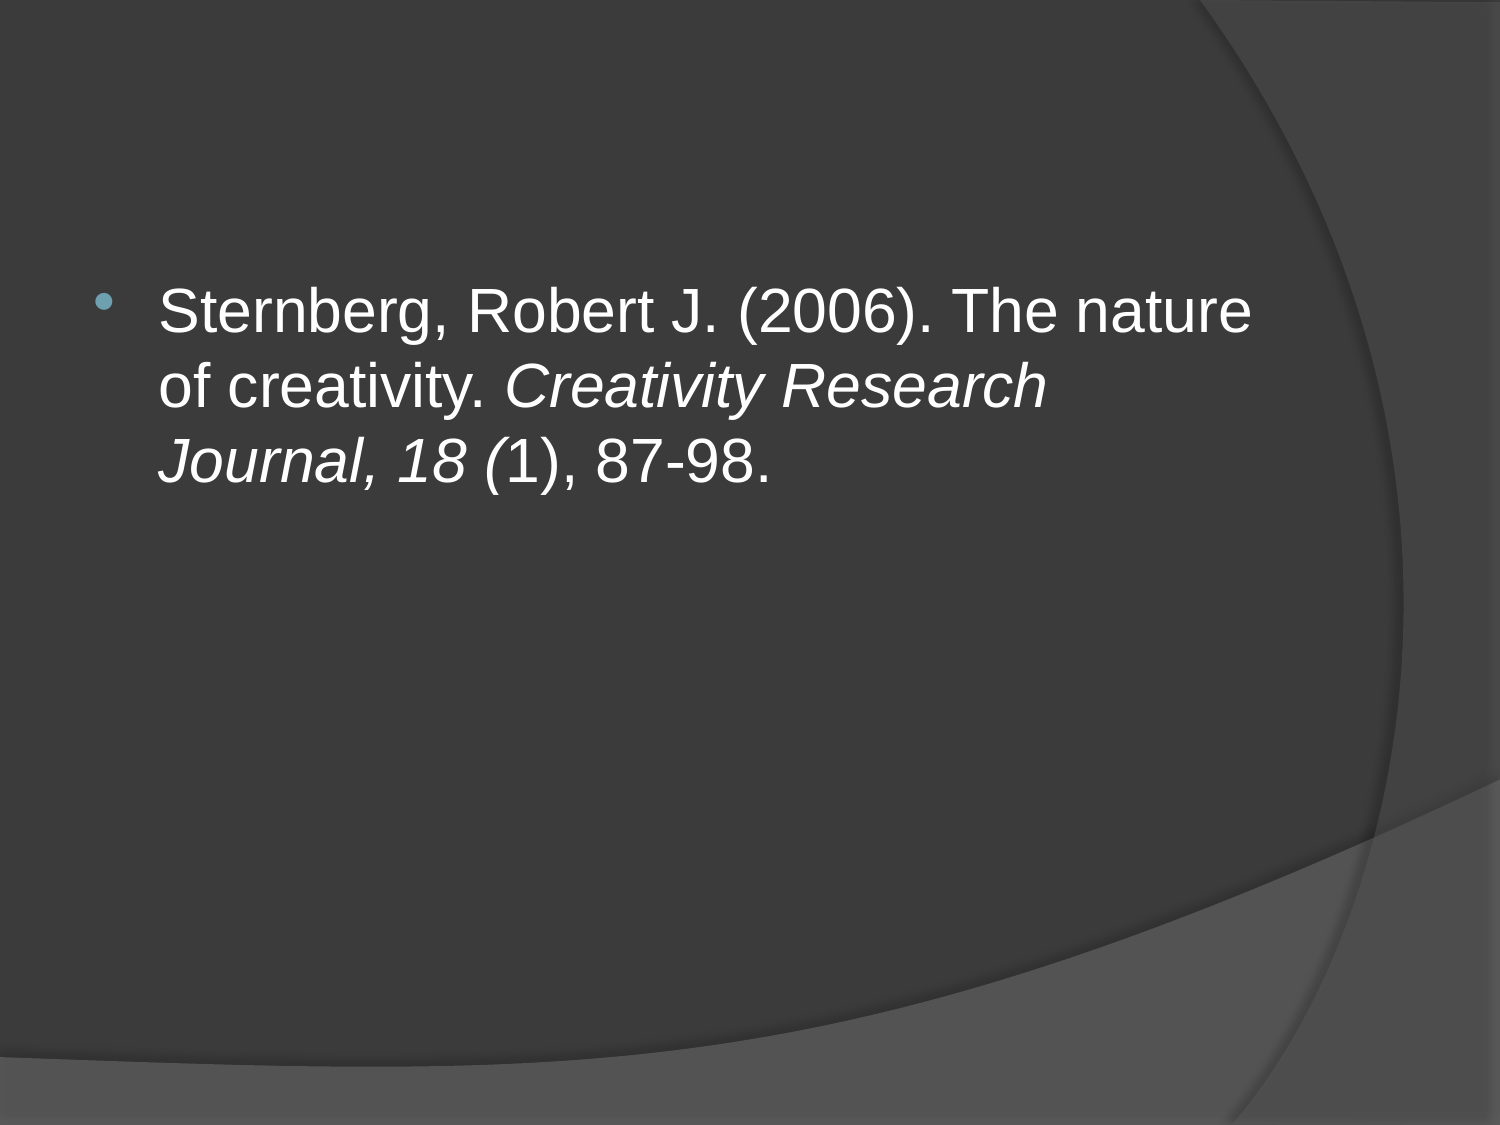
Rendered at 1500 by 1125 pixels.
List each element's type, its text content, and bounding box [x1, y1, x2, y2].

list Sternberg, Robert J. (2006). The nature of creativity. Creativity Research Journal, 18 (1), 87-98. [75, 262, 1300, 1005]
